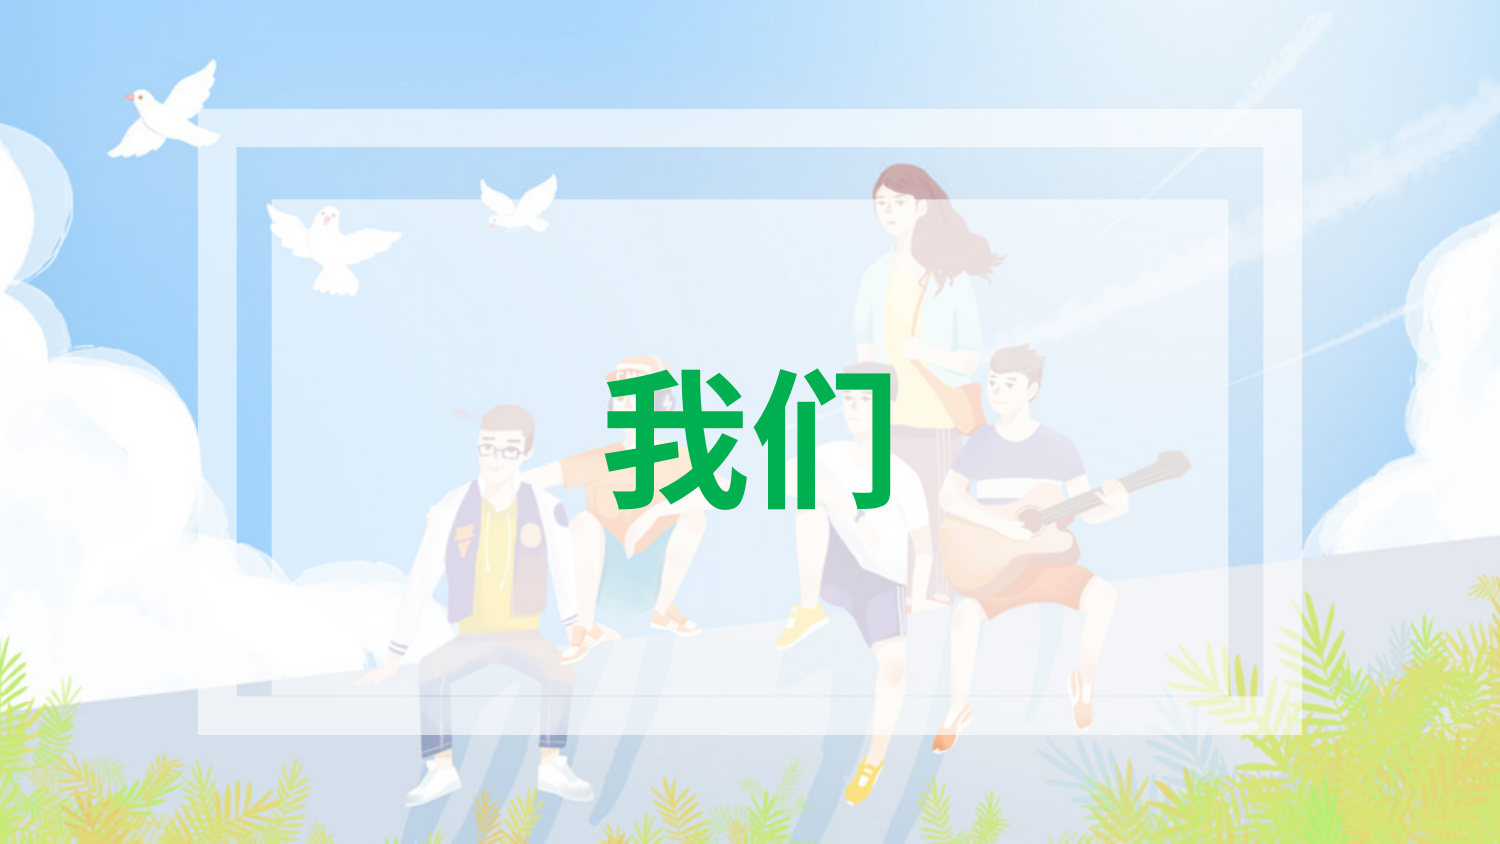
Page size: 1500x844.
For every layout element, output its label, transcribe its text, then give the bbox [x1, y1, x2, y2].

text_box [196, 107, 1304, 737]
picture [0, 0, 1500, 844]
text_box 我们 [355, 341, 1145, 533]
text_box [269, 197, 1230, 698]
text_box [431, 477, 1069, 535]
